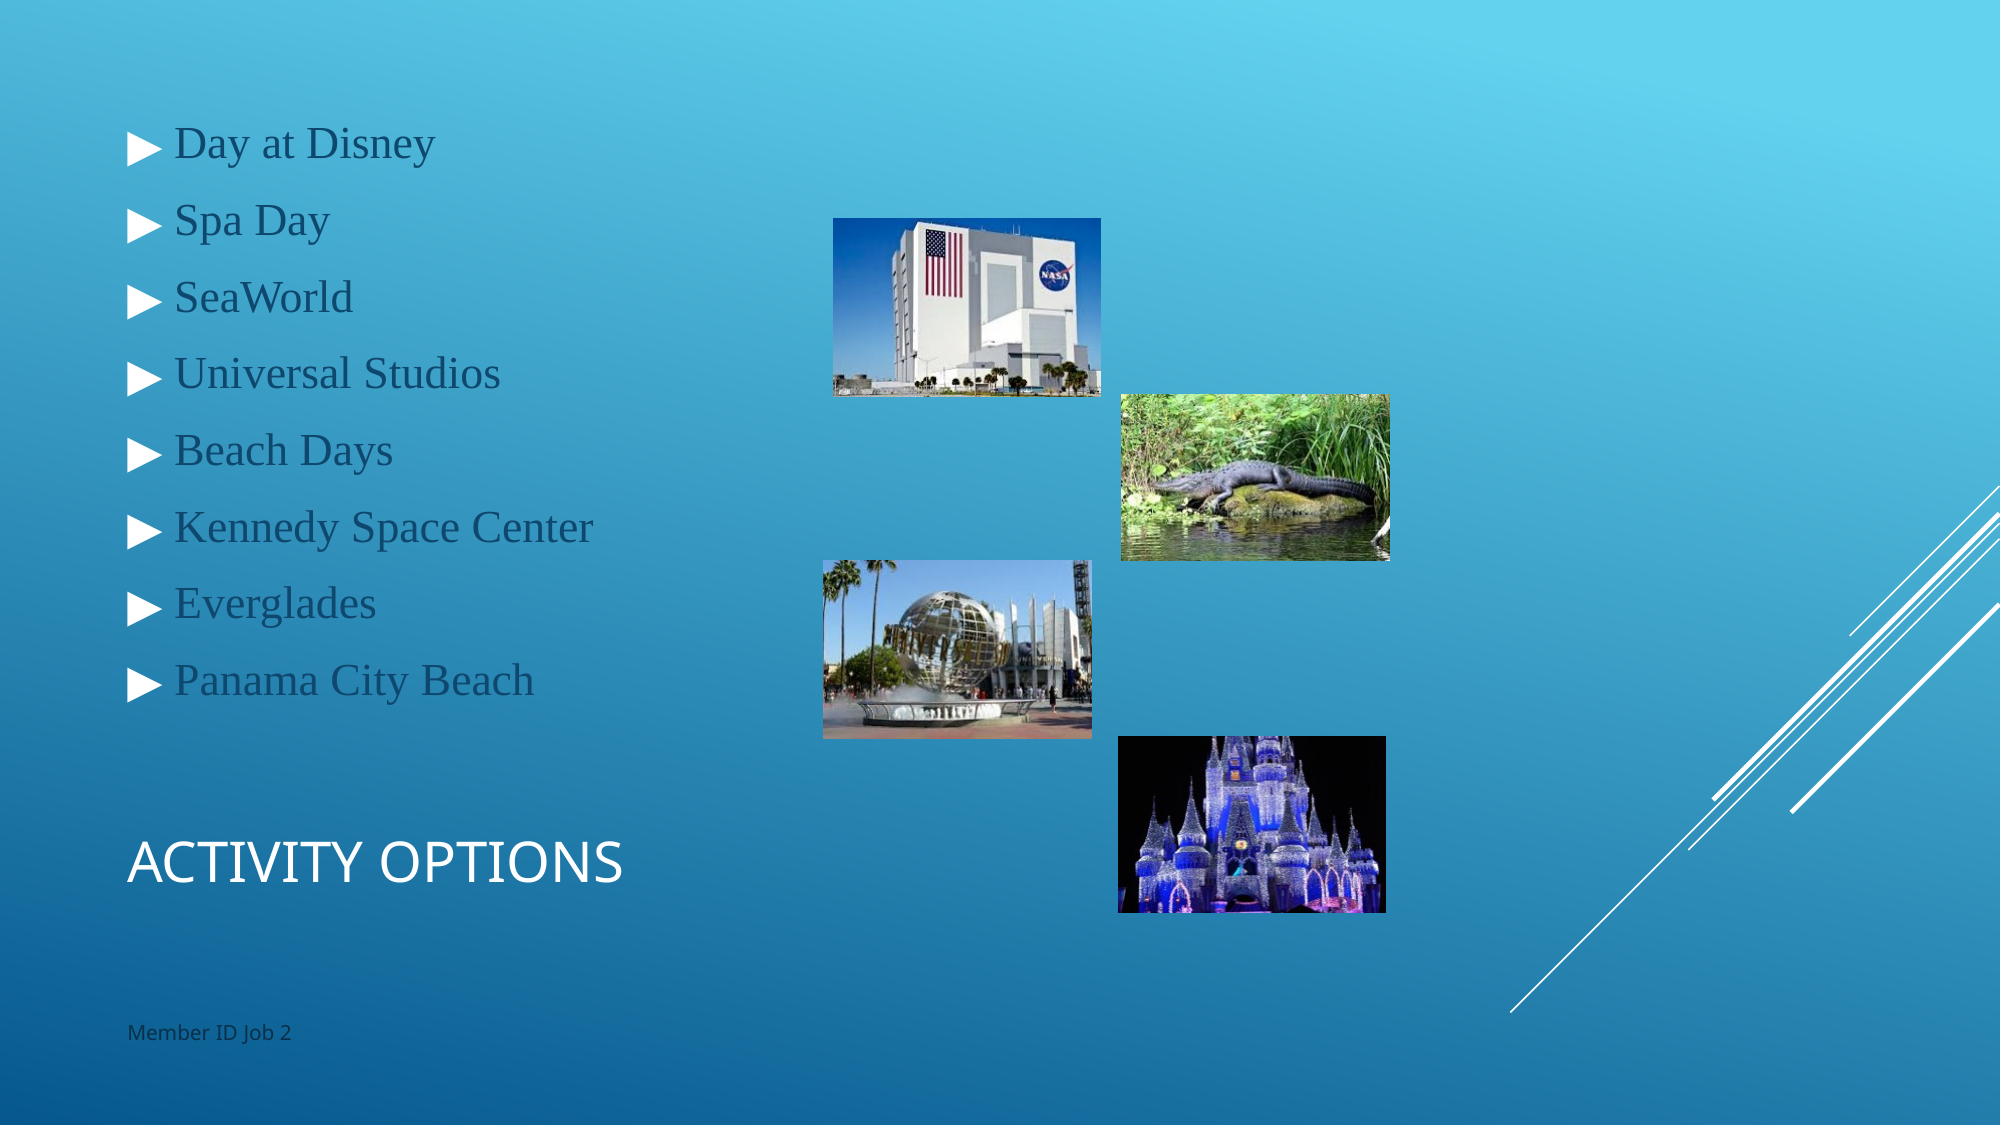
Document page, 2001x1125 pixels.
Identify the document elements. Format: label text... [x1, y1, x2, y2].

list Day at Disney Spa Day SeaWorld Universal Studios Beach Days Kennedy Space Center Everglades Panama City Beach [112, 112, 1513, 706]
picture [833, 218, 1101, 397]
title ACTIVITY OPTIONS [112, 736, 1513, 984]
footer Member ID Job 2 [112, 1012, 1350, 1073]
picture [823, 560, 1093, 739]
picture [1118, 735, 1386, 914]
picture [1121, 394, 1390, 561]
